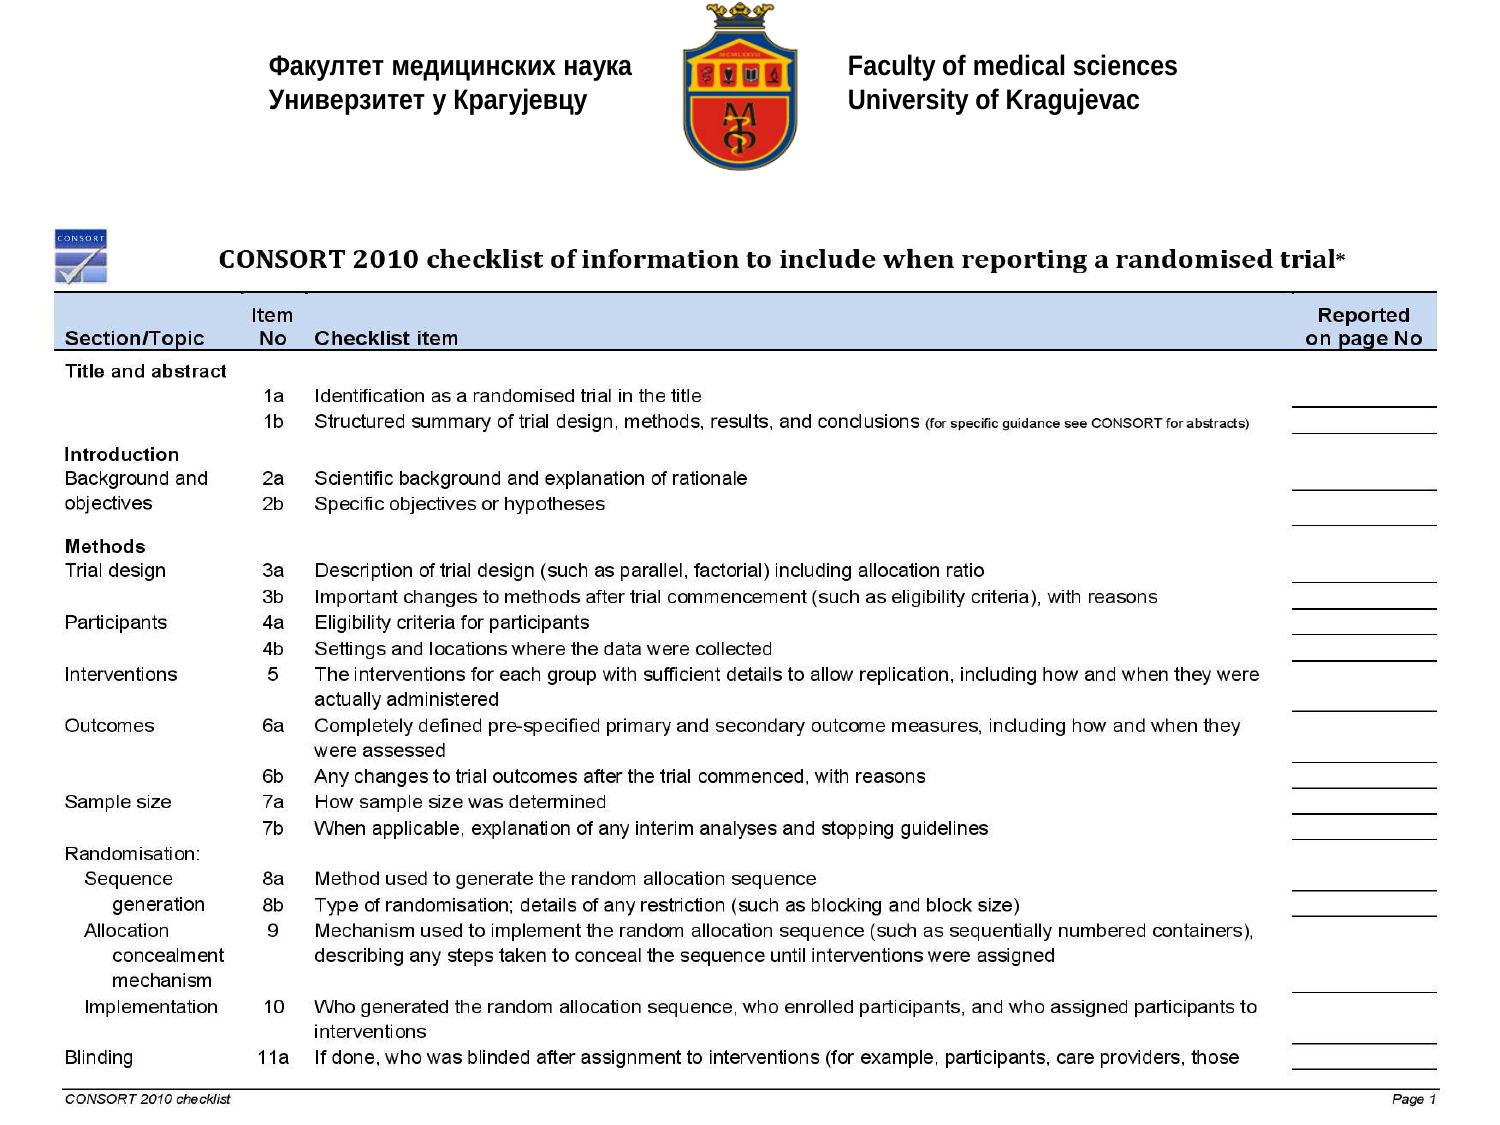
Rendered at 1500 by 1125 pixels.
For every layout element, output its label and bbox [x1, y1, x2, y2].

picture [0, 172, 1500, 1125]
